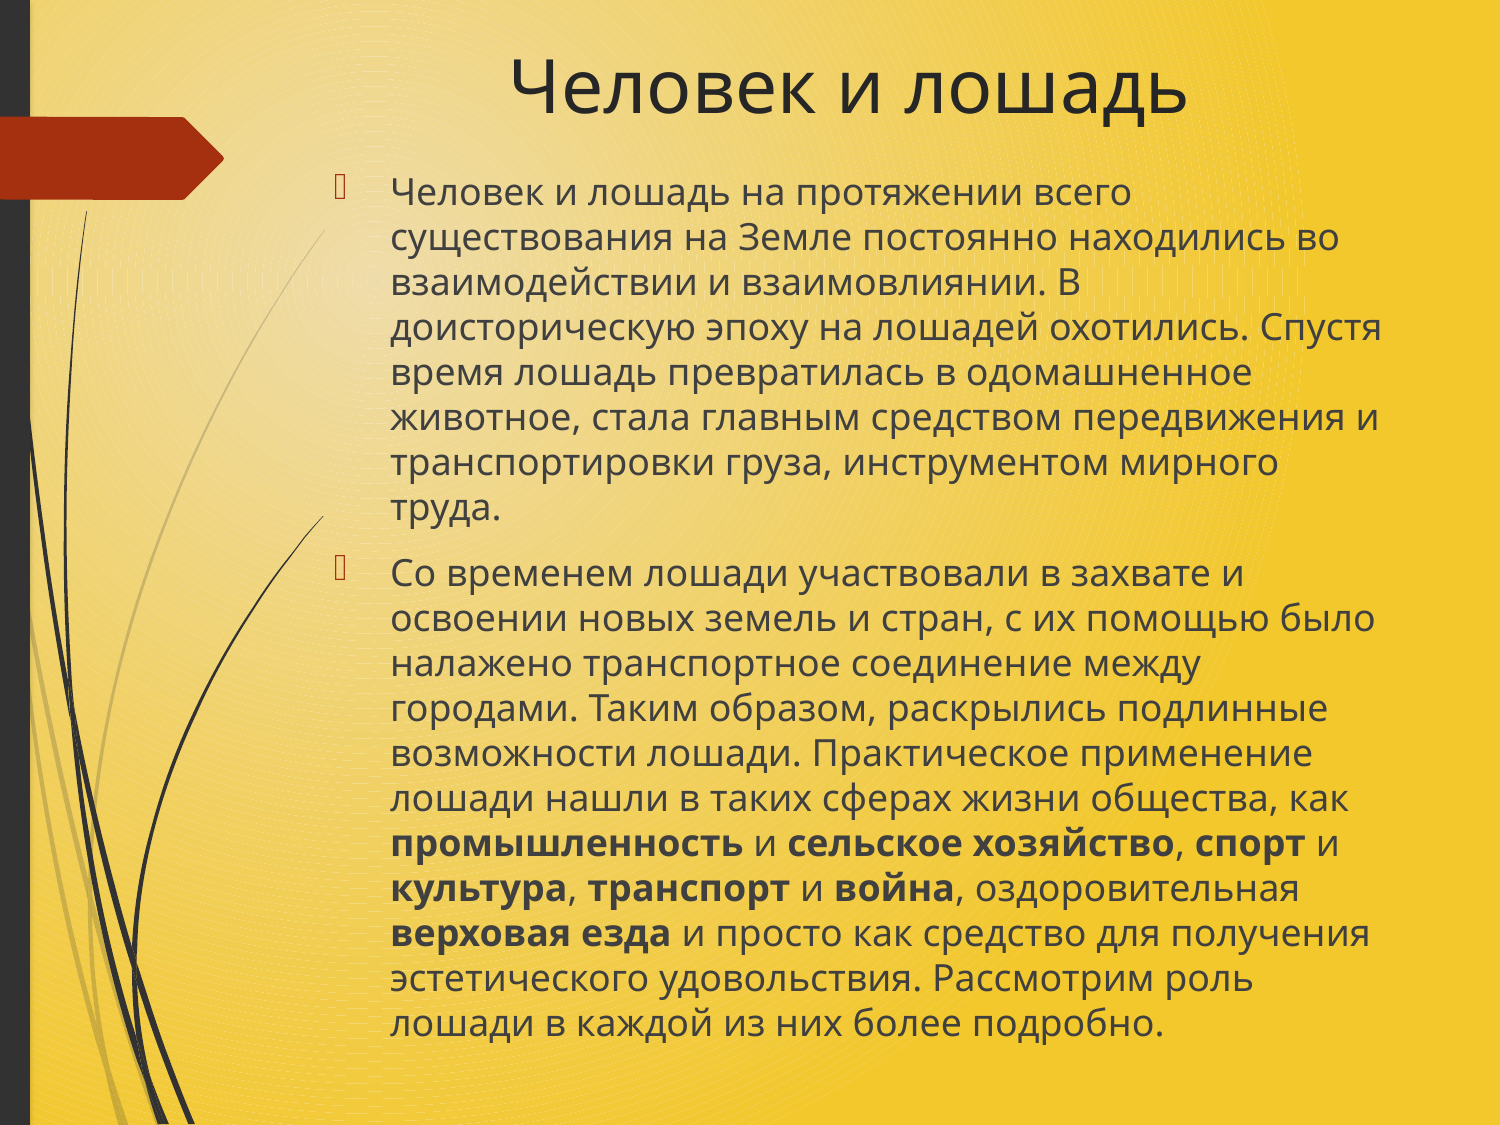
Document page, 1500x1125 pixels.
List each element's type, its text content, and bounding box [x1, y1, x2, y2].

list Человек и лошадь на протяжении всего существования на Земле постоянно находились во взаимодействии и взаимовлиянии. В доисторическую эпоху на лошадей охотились. Спустя время лошадь превратилась в одомашненное животное, стала главным средством передвижения и транспортировки груза, инструментом мирного труда. Со временем лошади участвовали в захвате и освоении новых земель и стран, с их помощью было налажено транспортное соединение между городами. Таким образом, раскрылись подлинные возможности лошади. Практическое применение лошади нашли в таких сферах жизни общества, как промышленность и сельское хозяйство, спорт и культура, транспорт и война, оздоровительная верховая езда и просто как средство для получения эстетического удовольствия. Рассмотрим роль лошади в каждой из них более подробно. [318, 160, 1400, 1071]
title Человек и лошадь [319, 30, 1400, 138]
